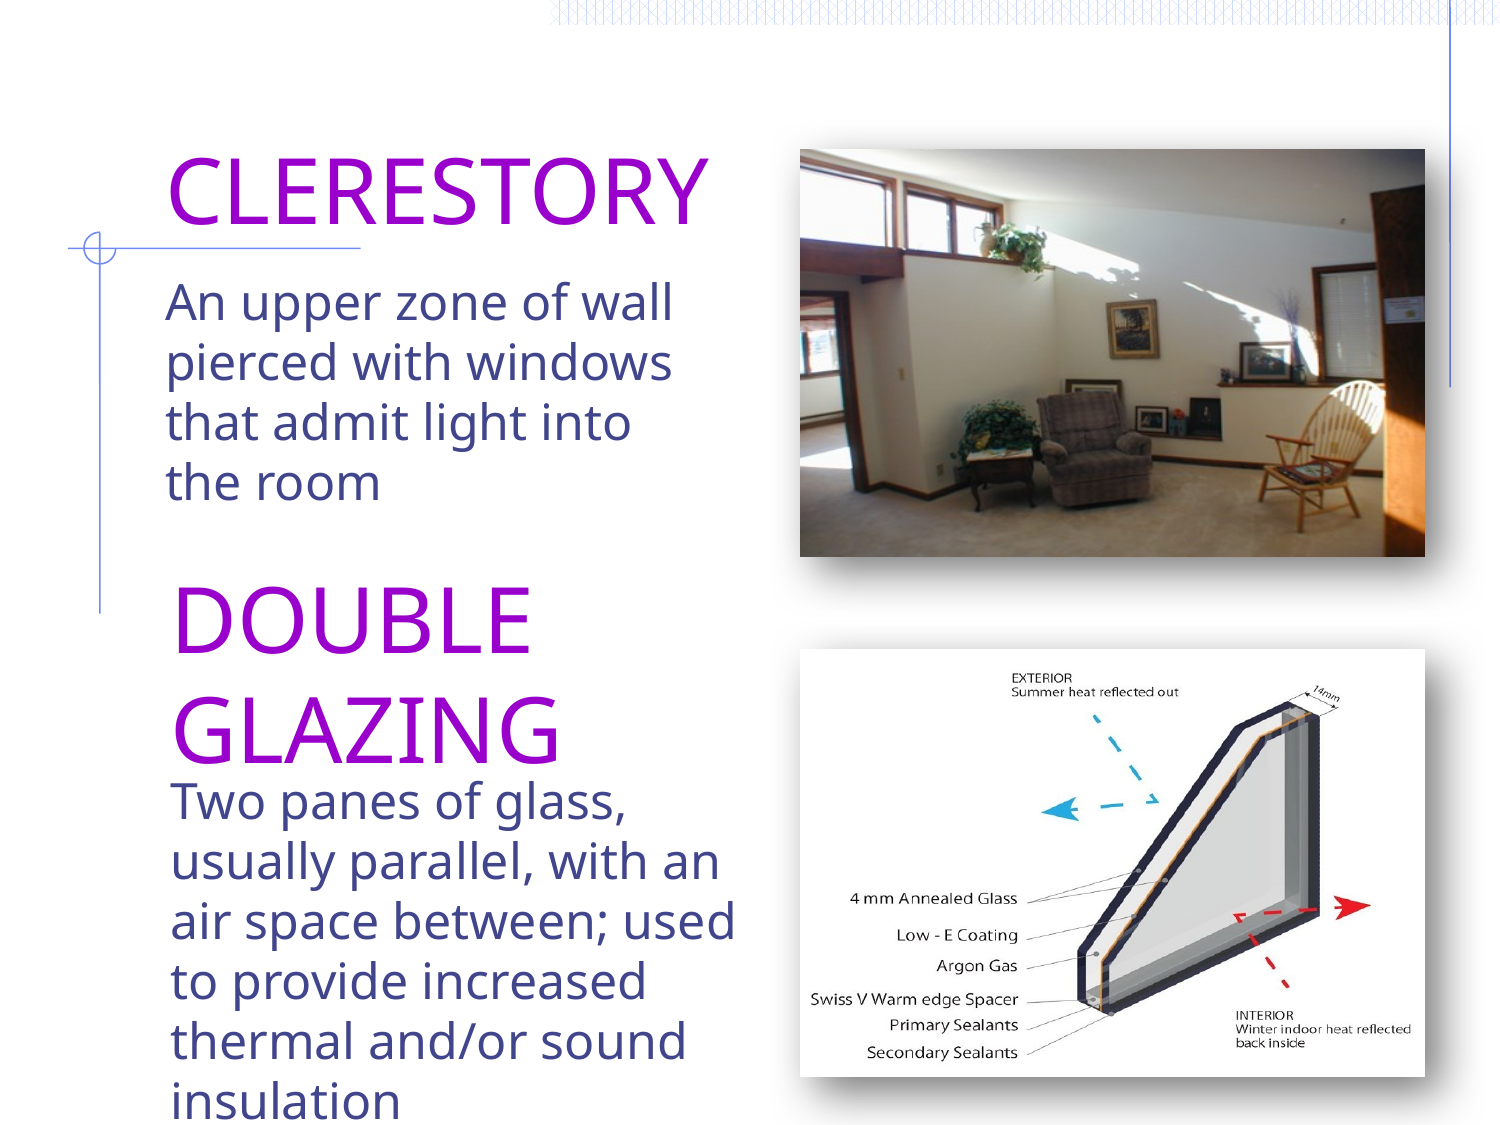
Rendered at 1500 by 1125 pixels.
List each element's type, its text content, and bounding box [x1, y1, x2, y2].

list An upper zone of wall pierced with windows that admit light into the room [150, 262, 738, 563]
picture [799, 649, 1426, 1078]
list DOUBLE GLAZING [155, 534, 831, 790]
list CLERESTORY [150, 99, 738, 250]
picture [799, 149, 1426, 557]
list Two panes of glass, usually parallel, with an air space between; used to provide increased thermal and/or sound insulation [155, 762, 781, 1075]
